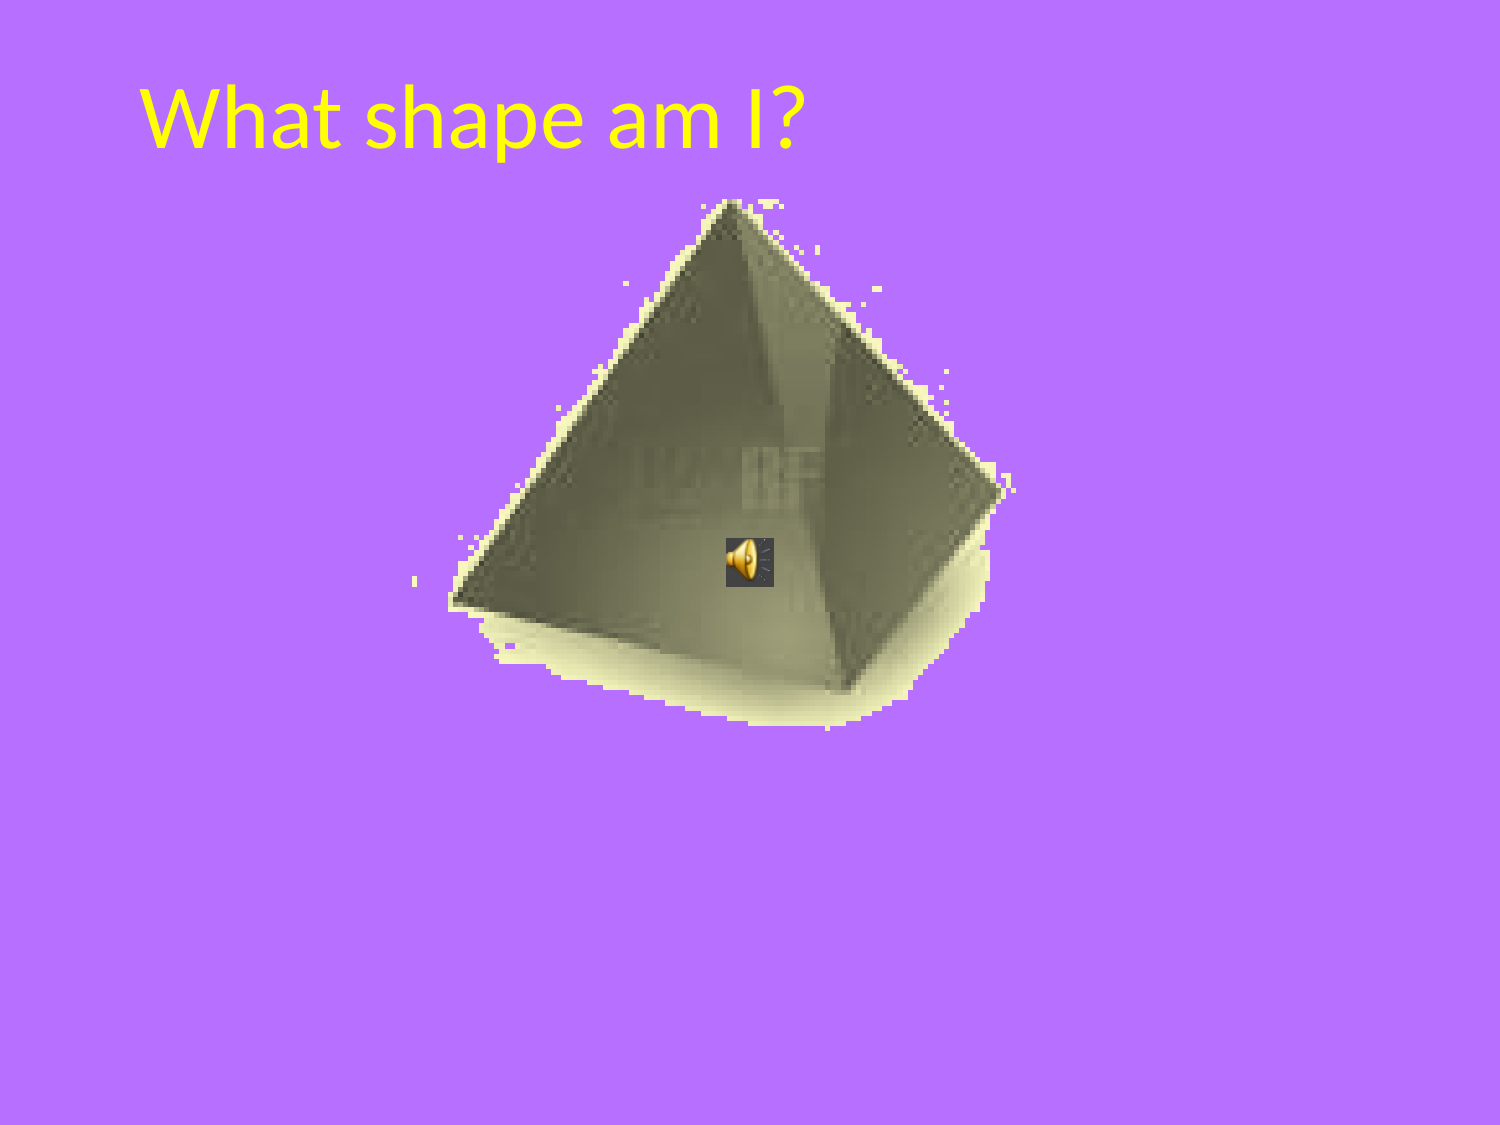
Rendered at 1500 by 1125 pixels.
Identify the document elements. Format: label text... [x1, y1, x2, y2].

text_box What shape am I? [124, 49, 1113, 175]
picture [412, 199, 1053, 763]
